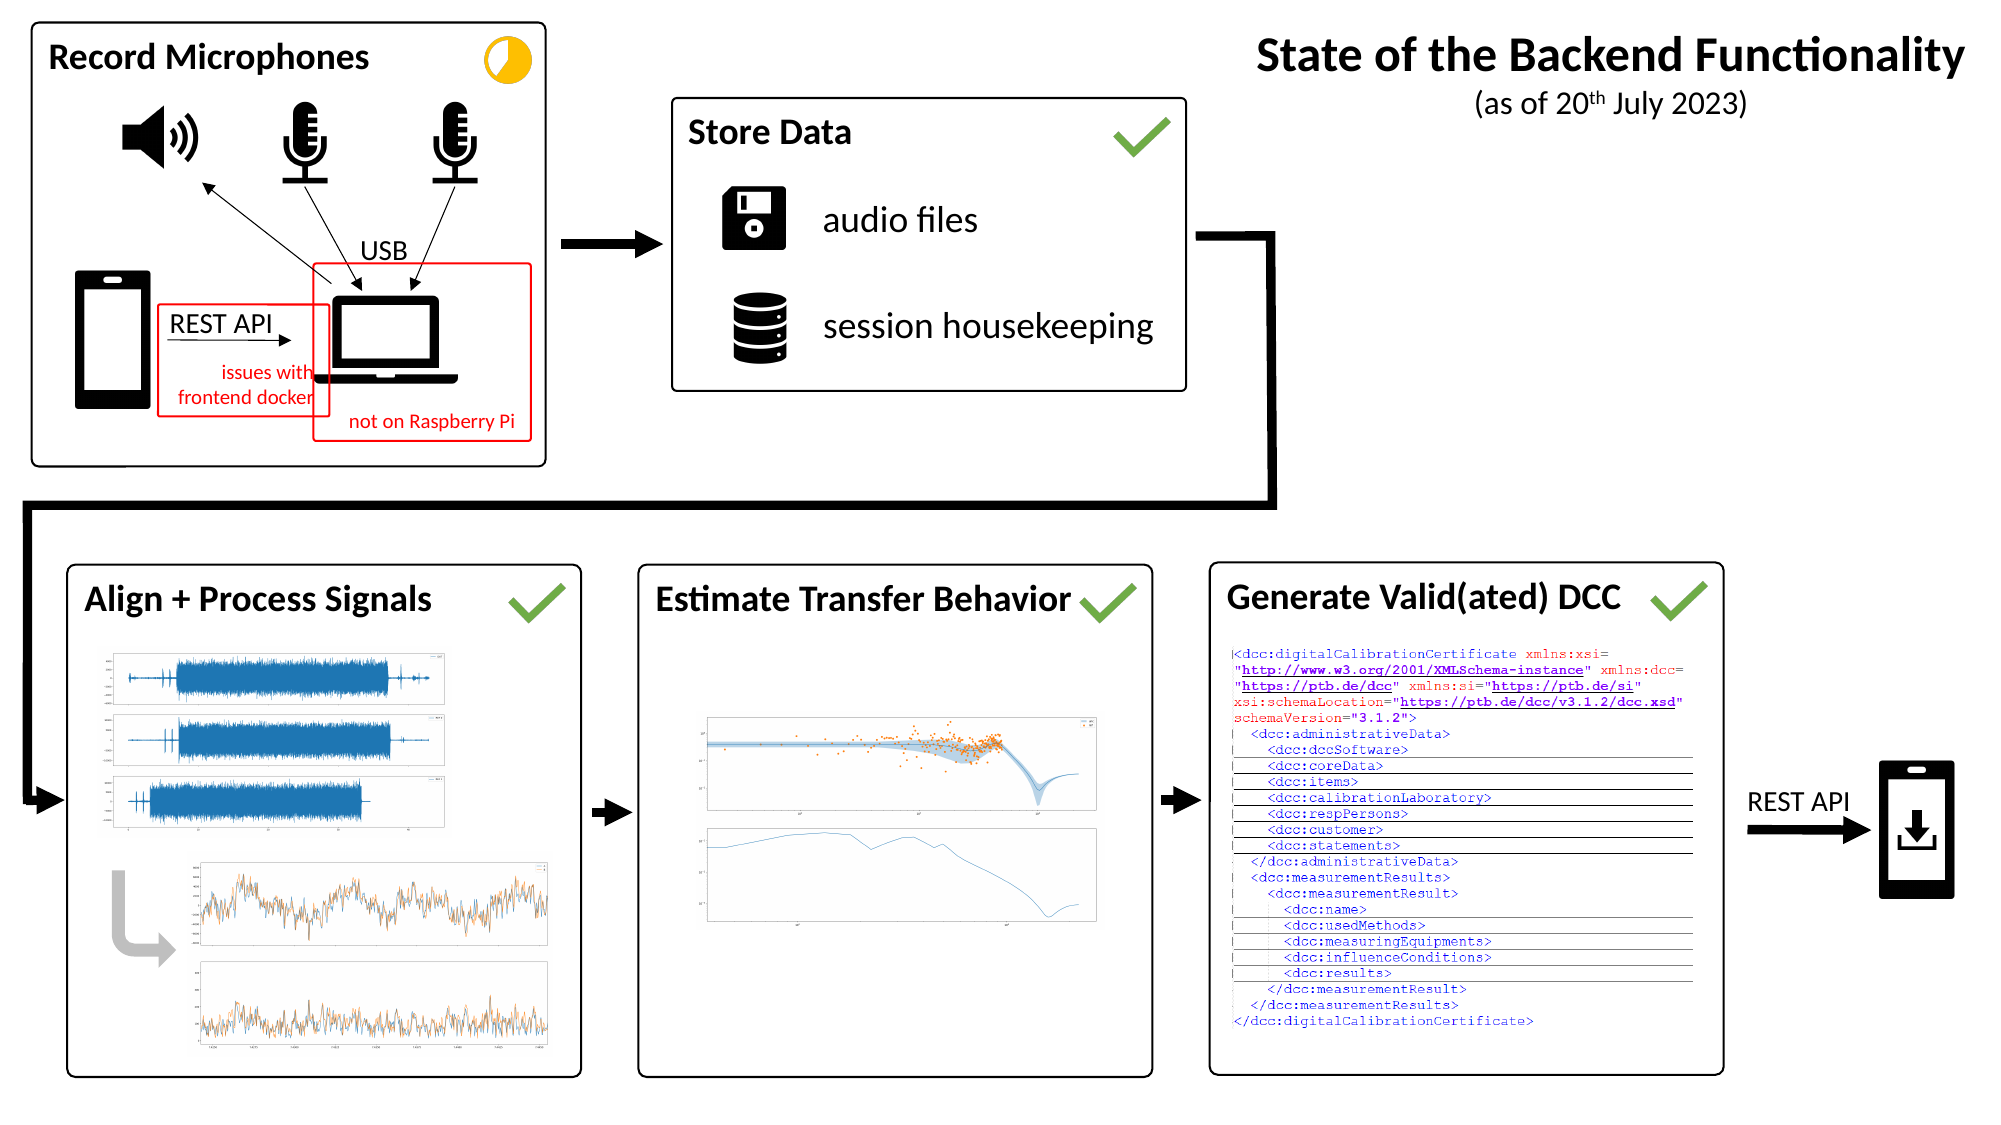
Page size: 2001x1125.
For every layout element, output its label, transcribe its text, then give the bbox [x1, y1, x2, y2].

picture [1649, 571, 1709, 631]
picture [36, 264, 188, 415]
text_box REST API [1732, 774, 1841, 825]
text_box Generate Valid(ated) DCC [1208, 561, 1725, 1076]
text_box [110, 869, 178, 971]
picture [507, 573, 567, 633]
picture [1078, 573, 1138, 633]
picture [186, 851, 553, 1057]
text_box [410, 186, 455, 291]
text_box REST API [188, 297, 288, 303]
text_box Align + Process Signals [66, 563, 583, 1079]
text_box issues with frontend docker [157, 303, 331, 418]
text_box Estimate Transfer Behavior [637, 563, 1154, 1079]
picture [310, 264, 461, 415]
picture [696, 711, 1105, 930]
text_box audio files [807, 187, 994, 248]
picture [715, 283, 805, 373]
picture [478, 30, 538, 90]
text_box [202, 182, 332, 284]
text_box Store Data [671, 96, 1188, 392]
picture [1112, 107, 1172, 167]
picture [260, 97, 350, 186]
picture [1841, 754, 1992, 905]
text_box State of the Backend Functionality (as of 20th July 2023) [1241, 14, 1981, 129]
picture [410, 97, 500, 187]
picture [709, 173, 799, 263]
text_box session housekeeping [808, 293, 1076, 354]
text_box USB [363, 223, 410, 264]
text_box Record Microphones [30, 21, 547, 468]
text_box not on Raspberry Pi [312, 262, 532, 442]
text_box [26, 234, 1274, 795]
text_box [304, 186, 363, 291]
picture [1231, 646, 1693, 1030]
picture [119, 92, 209, 182]
picture [97, 646, 452, 838]
